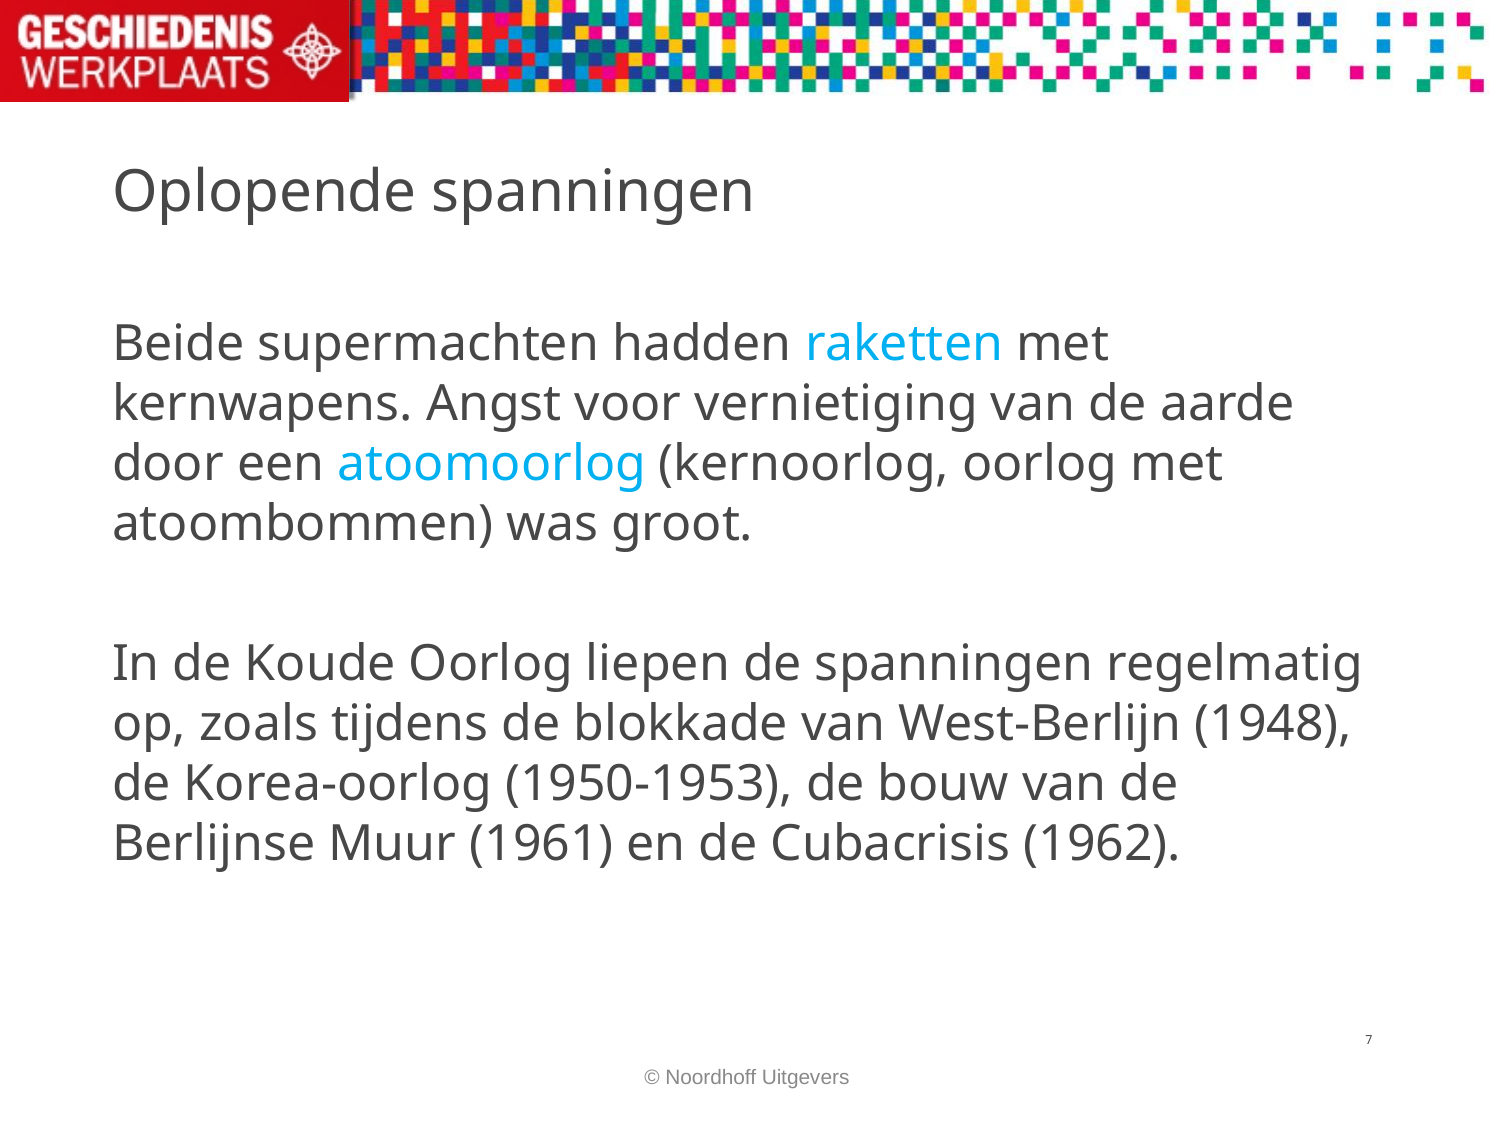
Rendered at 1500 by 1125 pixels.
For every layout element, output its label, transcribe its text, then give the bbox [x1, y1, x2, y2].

slide_number 7 [1325, 1025, 1388, 1063]
text_box © Noordhoff Uitgevers [512, 1045, 988, 1106]
title Oplopende spanningen [112, 145, 1401, 256]
list Beide supermachten hadden raketten met kernwapens. Angst voor vernietiging van de aarde door een atoomoorlog (kernoorlog, oorlog met atoombommen) was groot. In de Koude Oorlog liepen de spanningen regelmatig op, zoals tijdens de blokkade van West-Berlijn (1948), de Korea-oorlog (1950-1953), de bouw van de Berlijnse Muur (1961) en de Cubacrisis (1962). [112, 302, 1409, 988]
picture [0, 0, 1500, 1125]
